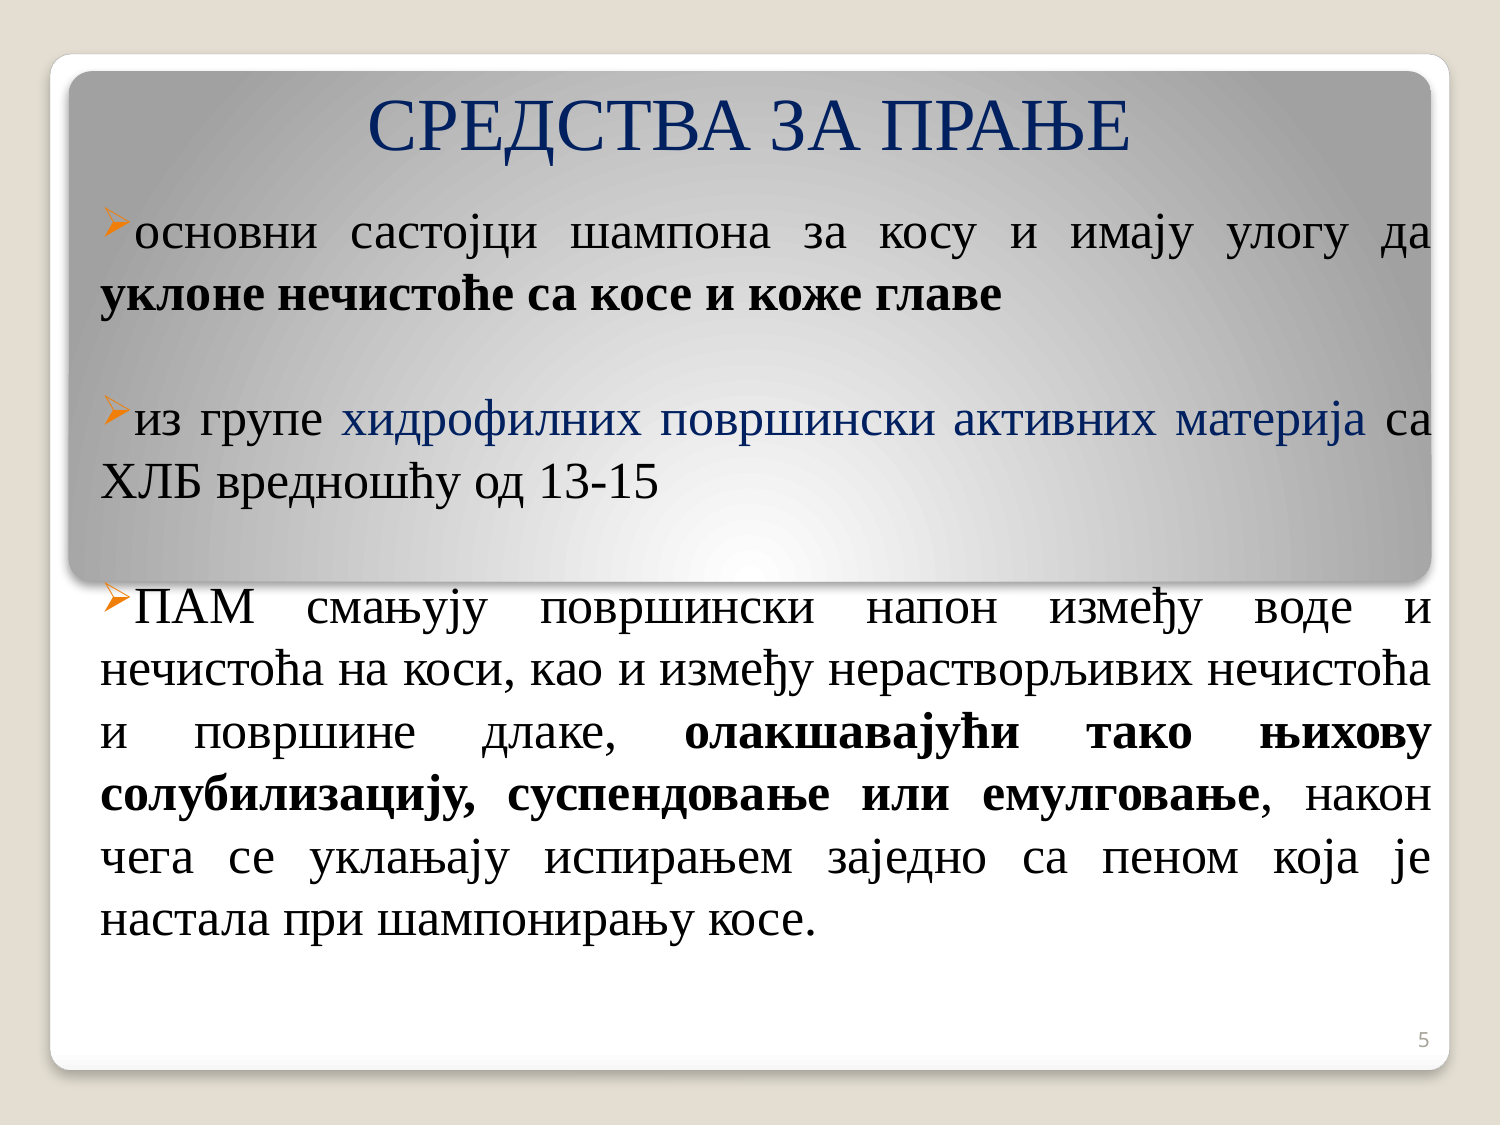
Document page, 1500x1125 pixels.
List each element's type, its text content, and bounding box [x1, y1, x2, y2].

subtitle основни састојци шампона за косу и имају улогу да уклоне нечистоће са косе и коже главе из групе хидрофилних површински активних материја са ХЛБ вредношћу од 13-15 ПАМ смањују површински напон између воде и нечистоћа на коси, као и између нерастворљивих нечистоћа и површине длаке, олакшавајући тако њихову солубилизацију, суспендовање или емулговање, након чега се уклањају испирањем заједно са пеном која је настала при шампонирању косе. [64, 196, 1447, 1071]
slide_number 5 [1369, 1002, 1445, 1063]
title СРЕДСТВА ЗА ПРАЊЕ [112, 42, 1388, 173]
